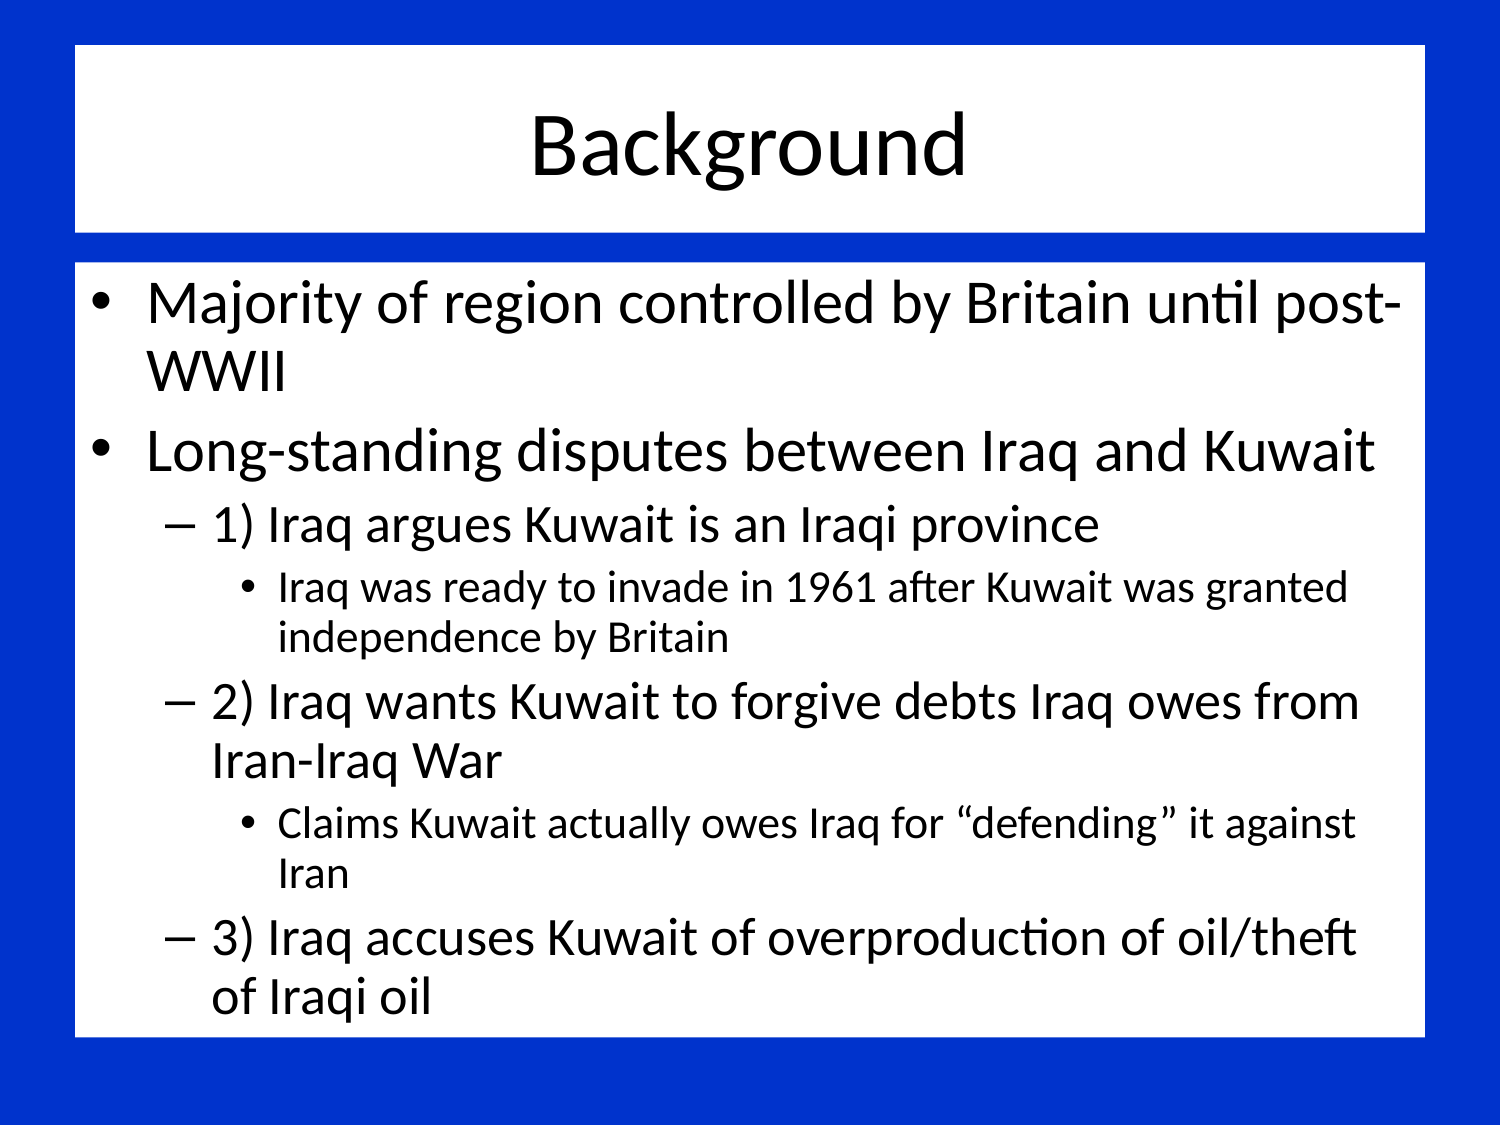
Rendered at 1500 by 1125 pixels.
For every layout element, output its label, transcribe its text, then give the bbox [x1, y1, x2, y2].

title Background [75, 45, 1425, 233]
list Majority of region controlled by Britain until post-WWII Long-standing disputes between Iraq and Kuwait 1) Iraq argues Kuwait is an Iraqi province Iraq was ready to invade in 1961 after Kuwait was granted independence by Britain 2) Iraq wants Kuwait to forgive debts Iraq owes from Iran-Iraq War Claims Kuwait actually owes Iraq for “defending” it against Iran 3) Iraq accuses Kuwait of overproduction of oil/theft of Iraqi oil [75, 262, 1425, 1038]
